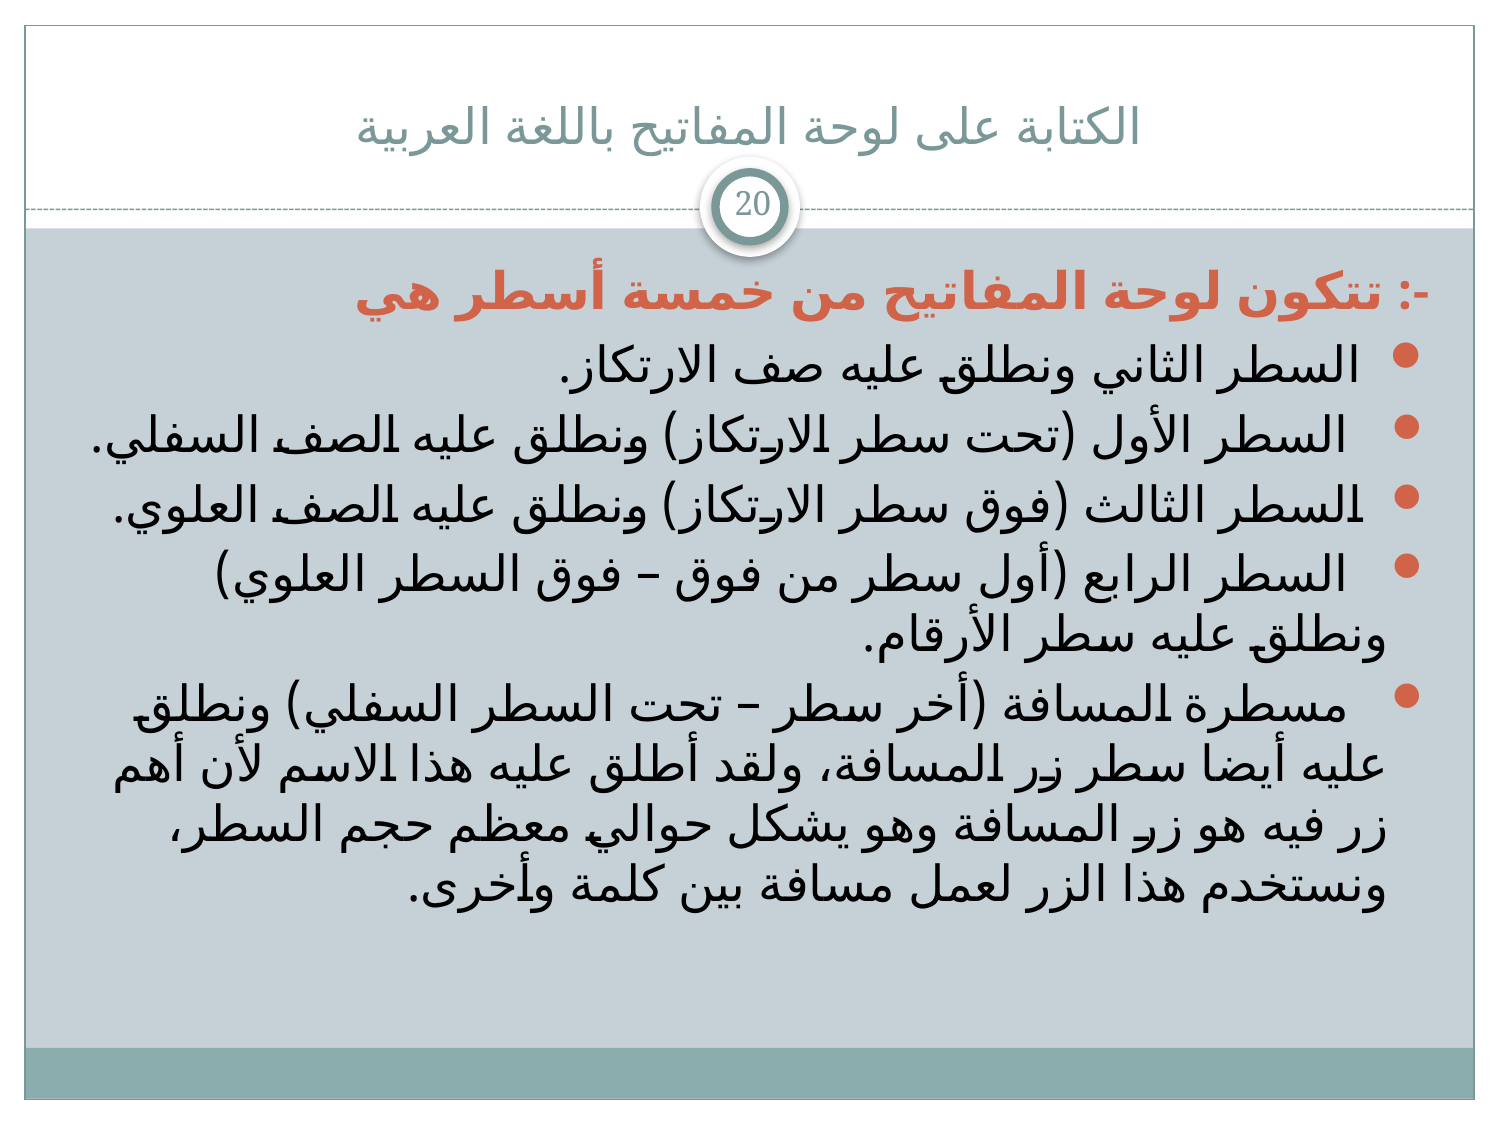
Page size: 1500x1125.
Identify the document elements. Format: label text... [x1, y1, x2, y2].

slide_number 20 [715, 168, 791, 241]
list تتكون لوحة المفاتيح من خمسة أسطر هي :- السطر الثاني ونطلق عليه صف الارتكاز. السطر الأول (تحت سطر الارتكاز) ونطلق عليه الصف السفلي. السطر الثالث (فوق سطر الارتكاز) ونطلق عليه الصف العلوي. السطر الرابع (أول سطر من فوق – فوق السطر العلوي) ونطلق عليه سطر الأرقام. مسطرة المسافة (أخر سطر – تحت السطر السفلي) ونطلق عليه أيضا سطر زر المسافة، ولقد أطلق عليه هذا الاسم لأن أهم زر فيه هو زر المسافة وهو يشكل حوالي معظم حجم السطر، ونستخدم هذا الزر لعمل مسافة بين كلمة وأخرى. [49, 250, 1445, 1001]
title الكتابة على لوحة المفاتيح باللغة العربية [49, 37, 1450, 162]
